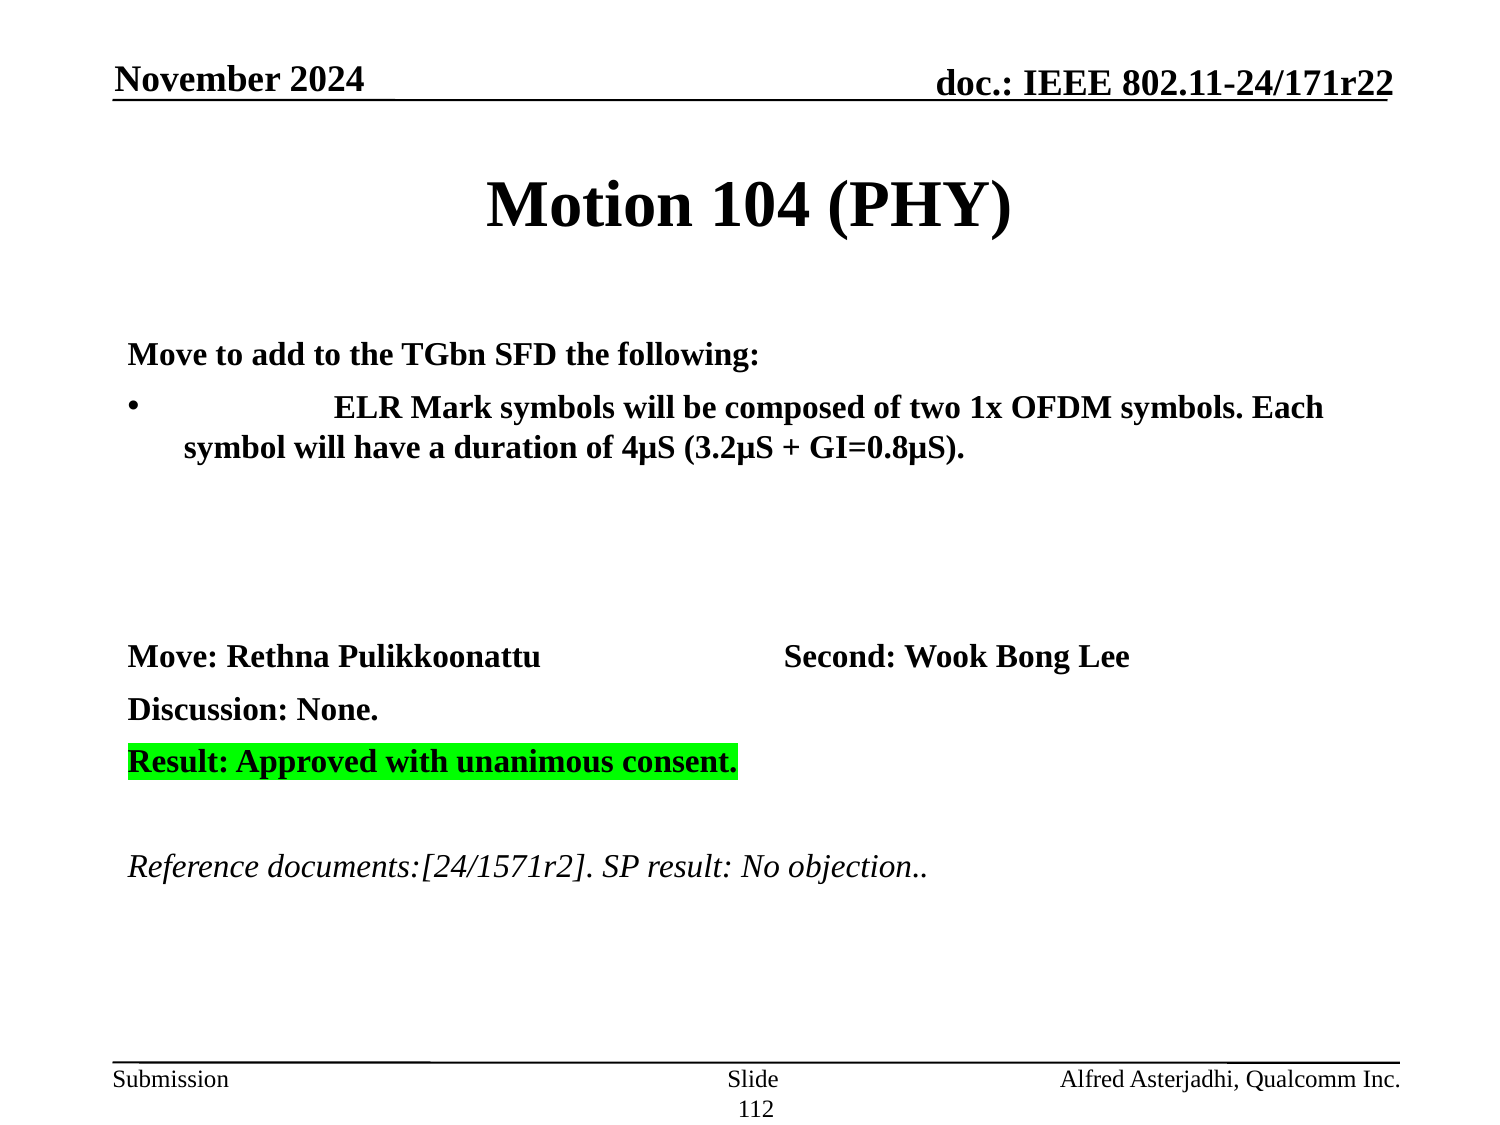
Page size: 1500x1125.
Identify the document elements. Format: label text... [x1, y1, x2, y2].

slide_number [114, 54, 423, 100]
title Motion 104 (PHY) [112, 112, 1388, 288]
list Move to add to the TGbn SFD the following: ELR Mark symbols will be composed of two 1x OFDM symbols. Each symbol will have a duration of 4μS (3.2μS + GI=0.8μS). Move: Rethna Pulikkoonattu Second: Wook Bong Lee Discussion: None. Result: Approved with unanimous consent. Reference documents:[24/1571r2]. SP result: No objection.. [112, 324, 1388, 1063]
slide_number Slide 112 [712, 1061, 800, 1123]
footer Alfred Asterjadhi, Qualcomm Inc. [878, 1061, 1402, 1093]
